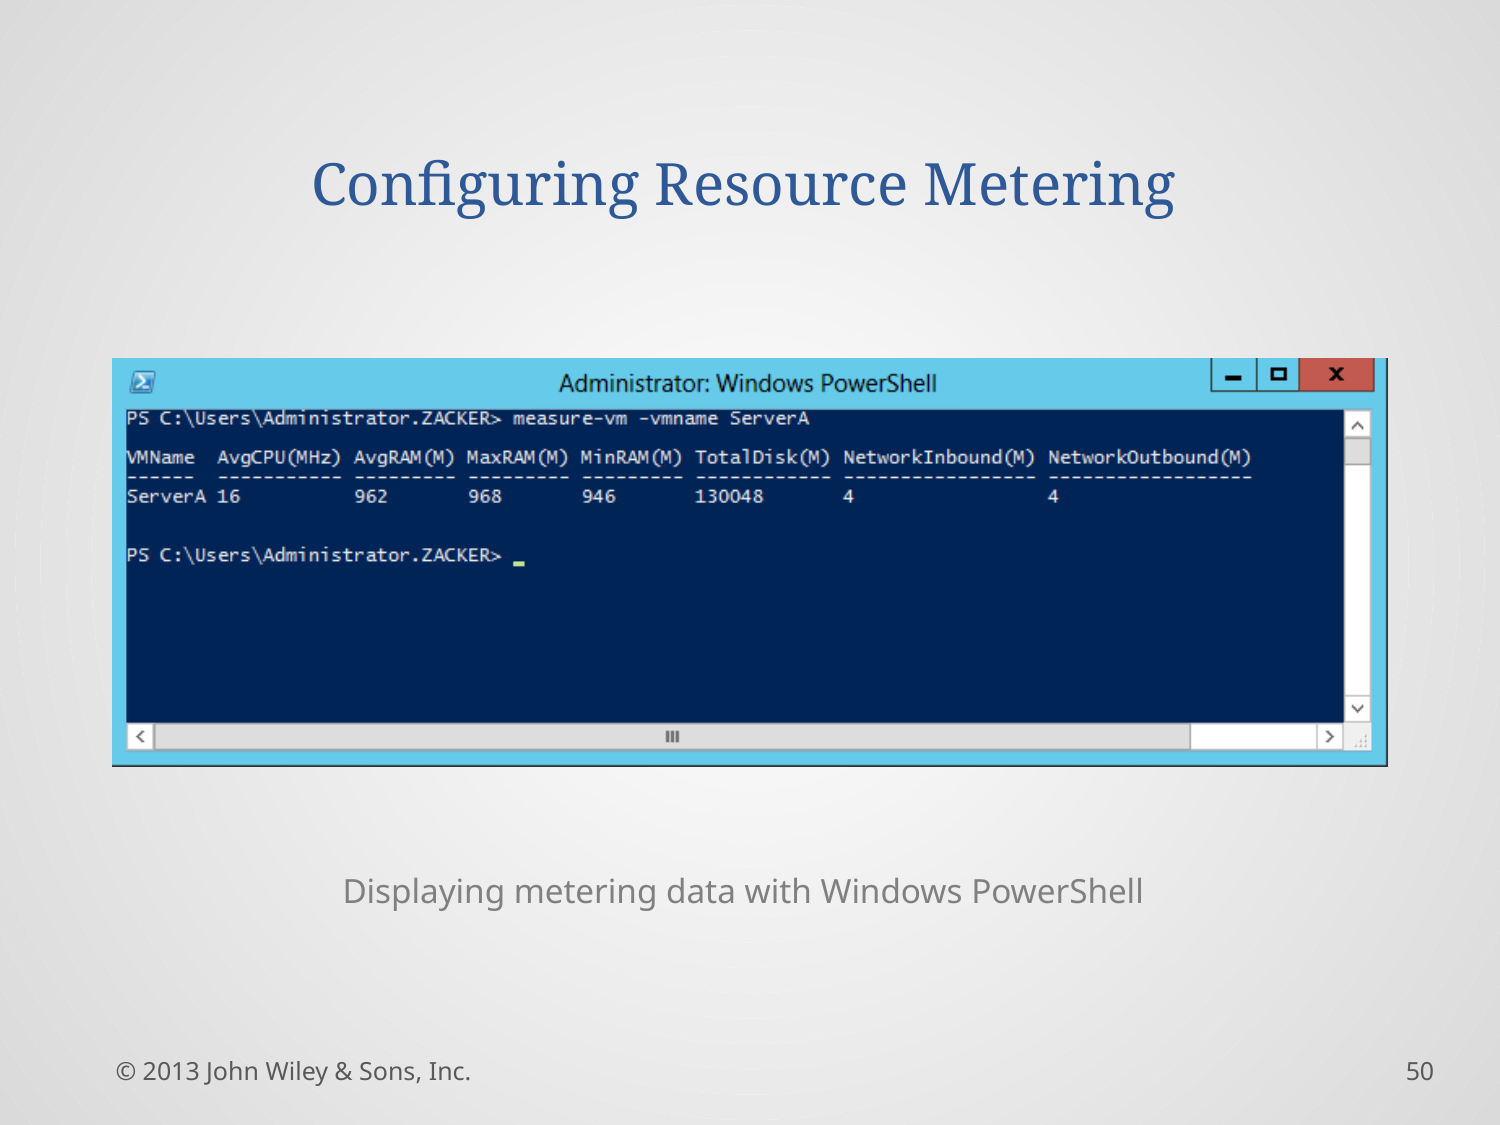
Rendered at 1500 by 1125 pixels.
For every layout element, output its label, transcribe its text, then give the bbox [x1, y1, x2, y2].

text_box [112, 358, 1388, 829]
title Configuring Resource Metering [275, 37, 1213, 225]
list Displaying metering data with Windows PowerShell [275, 862, 1213, 988]
slide_number 50 [1401, 1042, 1494, 1103]
footer © 2013 John Wiley & Sons, Inc. [108, 1042, 576, 1103]
